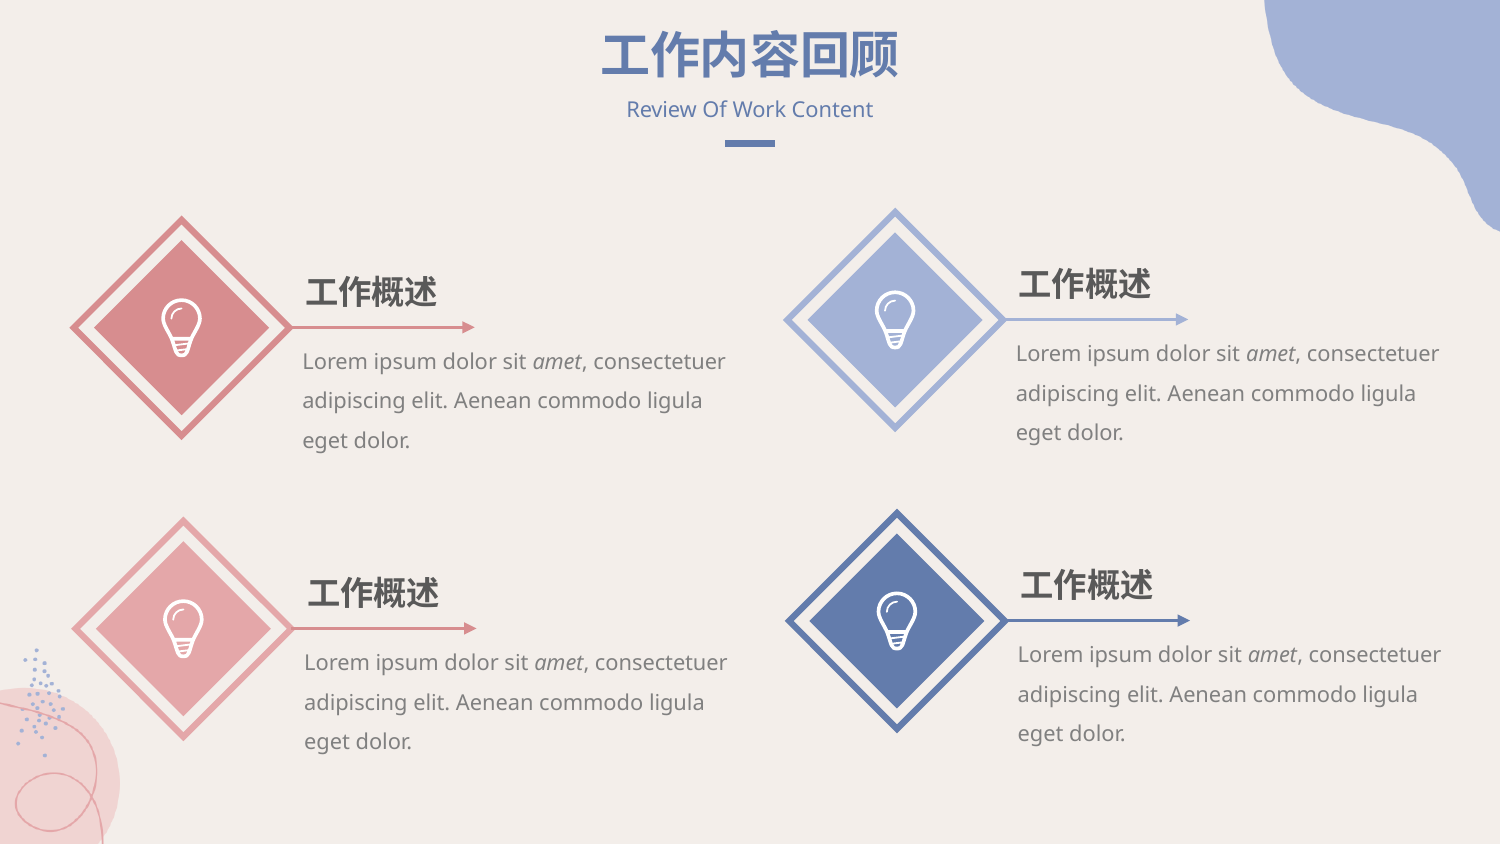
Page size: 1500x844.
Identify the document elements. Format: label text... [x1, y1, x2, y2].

text_box Lorem ipsum dolor sit amet, consectetuer adipiscing elit. Aenean commodo ligula eget dolor. [289, 628, 752, 762]
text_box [876, 591, 918, 651]
text_box 工作概述 [292, 564, 455, 620]
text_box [161, 298, 202, 358]
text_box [789, 513, 1005, 729]
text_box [163, 599, 204, 659]
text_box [75, 520, 292, 737]
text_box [874, 290, 916, 350]
text_box 工作概述 [1005, 557, 1169, 612]
text_box Lorem ipsum dolor sit amet, consectetuer adipiscing elit. Aenean commodo ligula eget dolor. [1002, 620, 1466, 754]
text_box Lorem ipsum dolor sit amet, consectetuer adipiscing elit. Aenean commodo ligula eget dolor. [1001, 319, 1464, 453]
picture [0, 0, 1500, 844]
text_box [73, 219, 290, 436]
text_box 工作概述 [1004, 256, 1167, 311]
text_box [787, 212, 1004, 428]
text_box Lorem ipsum dolor sit amet, consectetuer adipiscing elit. Aenean commodo ligula eget dolor. [287, 327, 750, 460]
text_box 工作概述 [290, 263, 454, 319]
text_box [583, 15, 917, 144]
